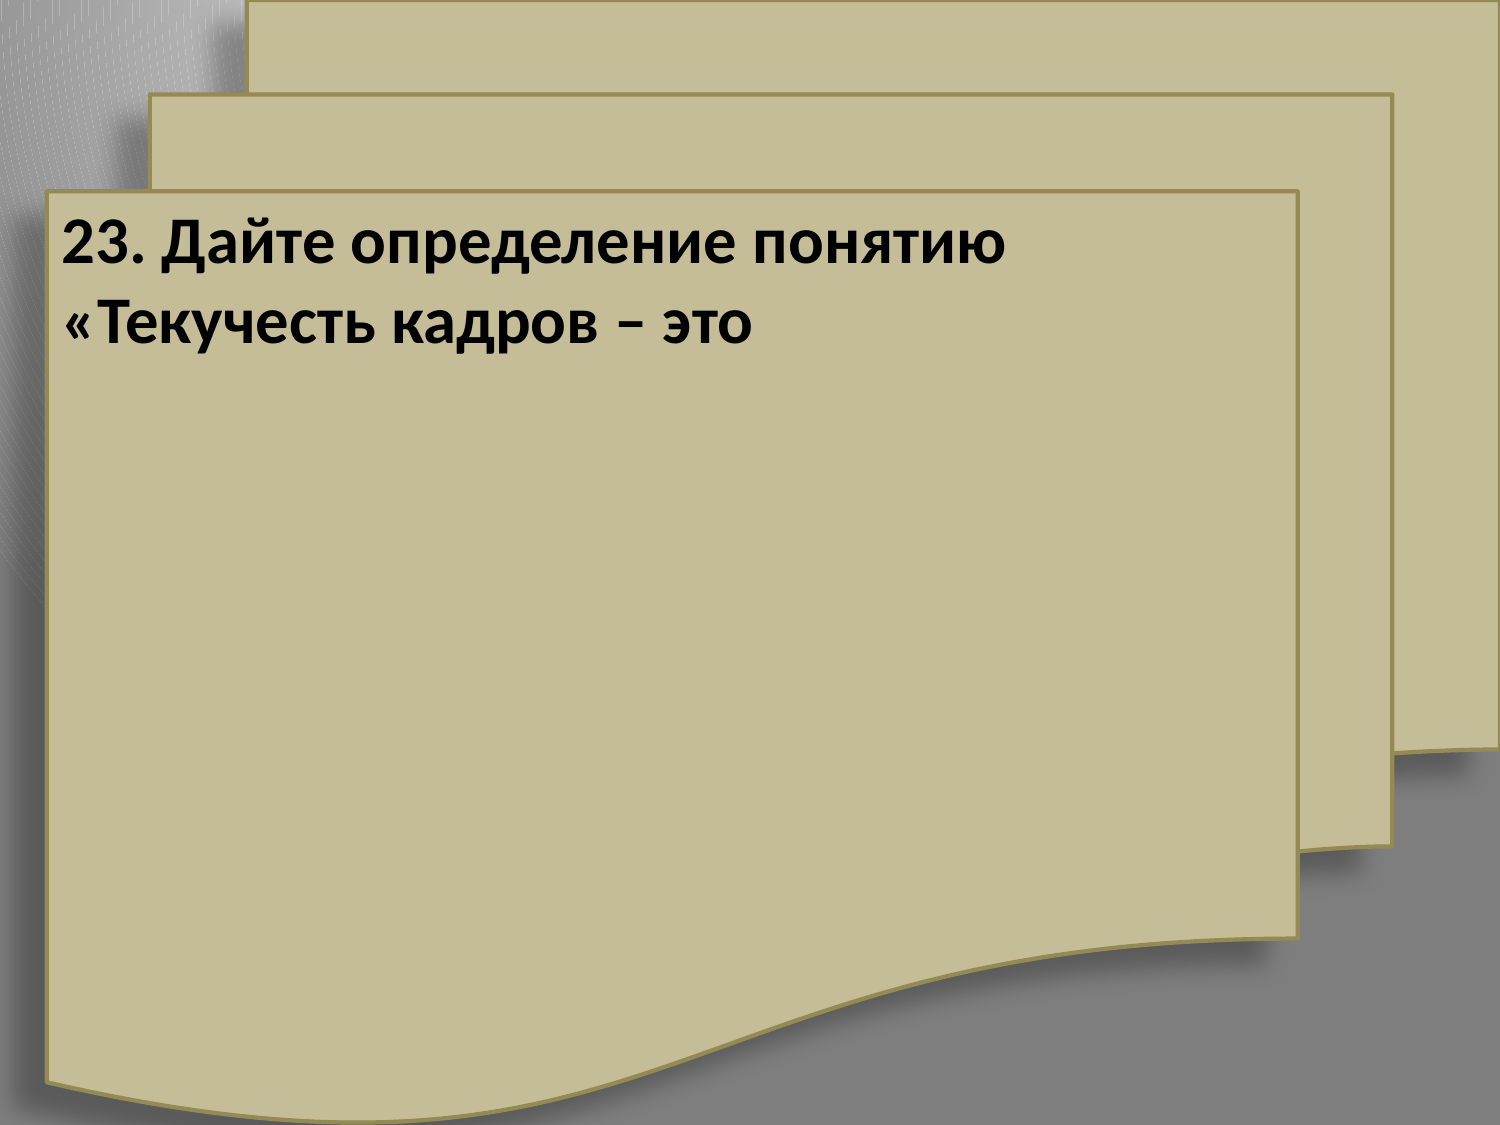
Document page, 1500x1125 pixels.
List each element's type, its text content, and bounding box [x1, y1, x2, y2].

text_box 23. Дайте определение понятию «Текучесть кадров – это [44, 0, 1500, 1125]
